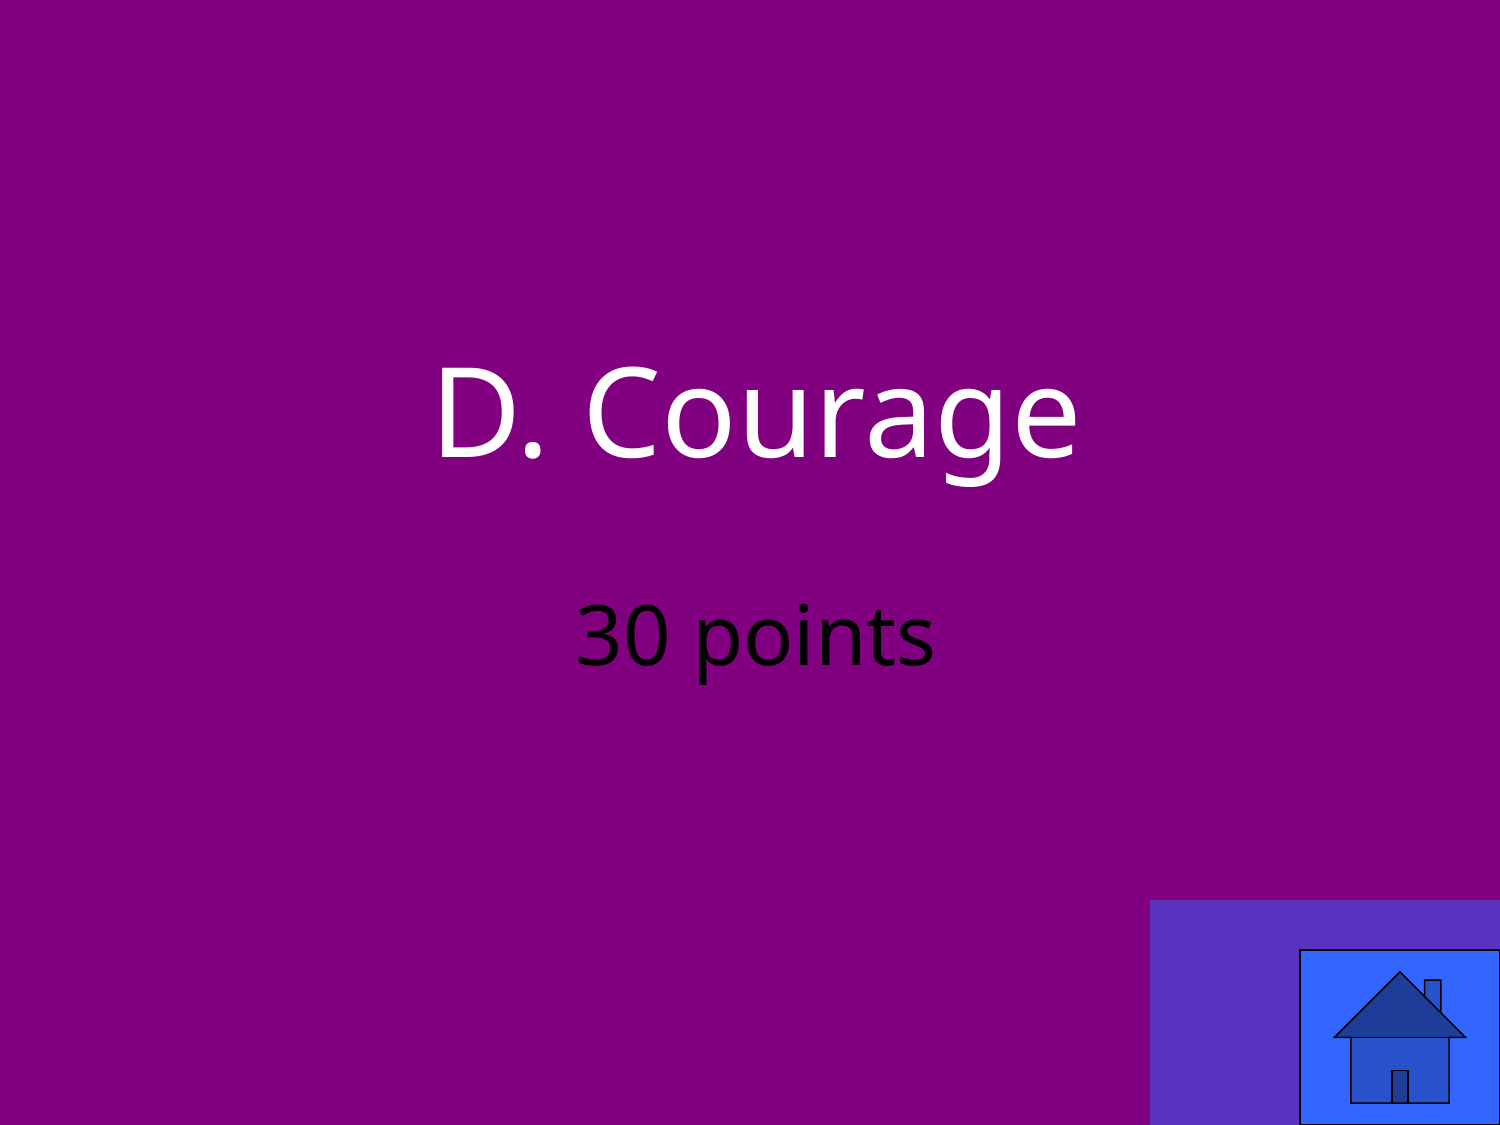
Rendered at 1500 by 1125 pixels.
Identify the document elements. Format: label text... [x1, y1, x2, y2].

text_box [1299, 950, 1500, 1125]
text_box D. Courage 30 points [124, 324, 1388, 690]
text_box [1149, 899, 1500, 1125]
